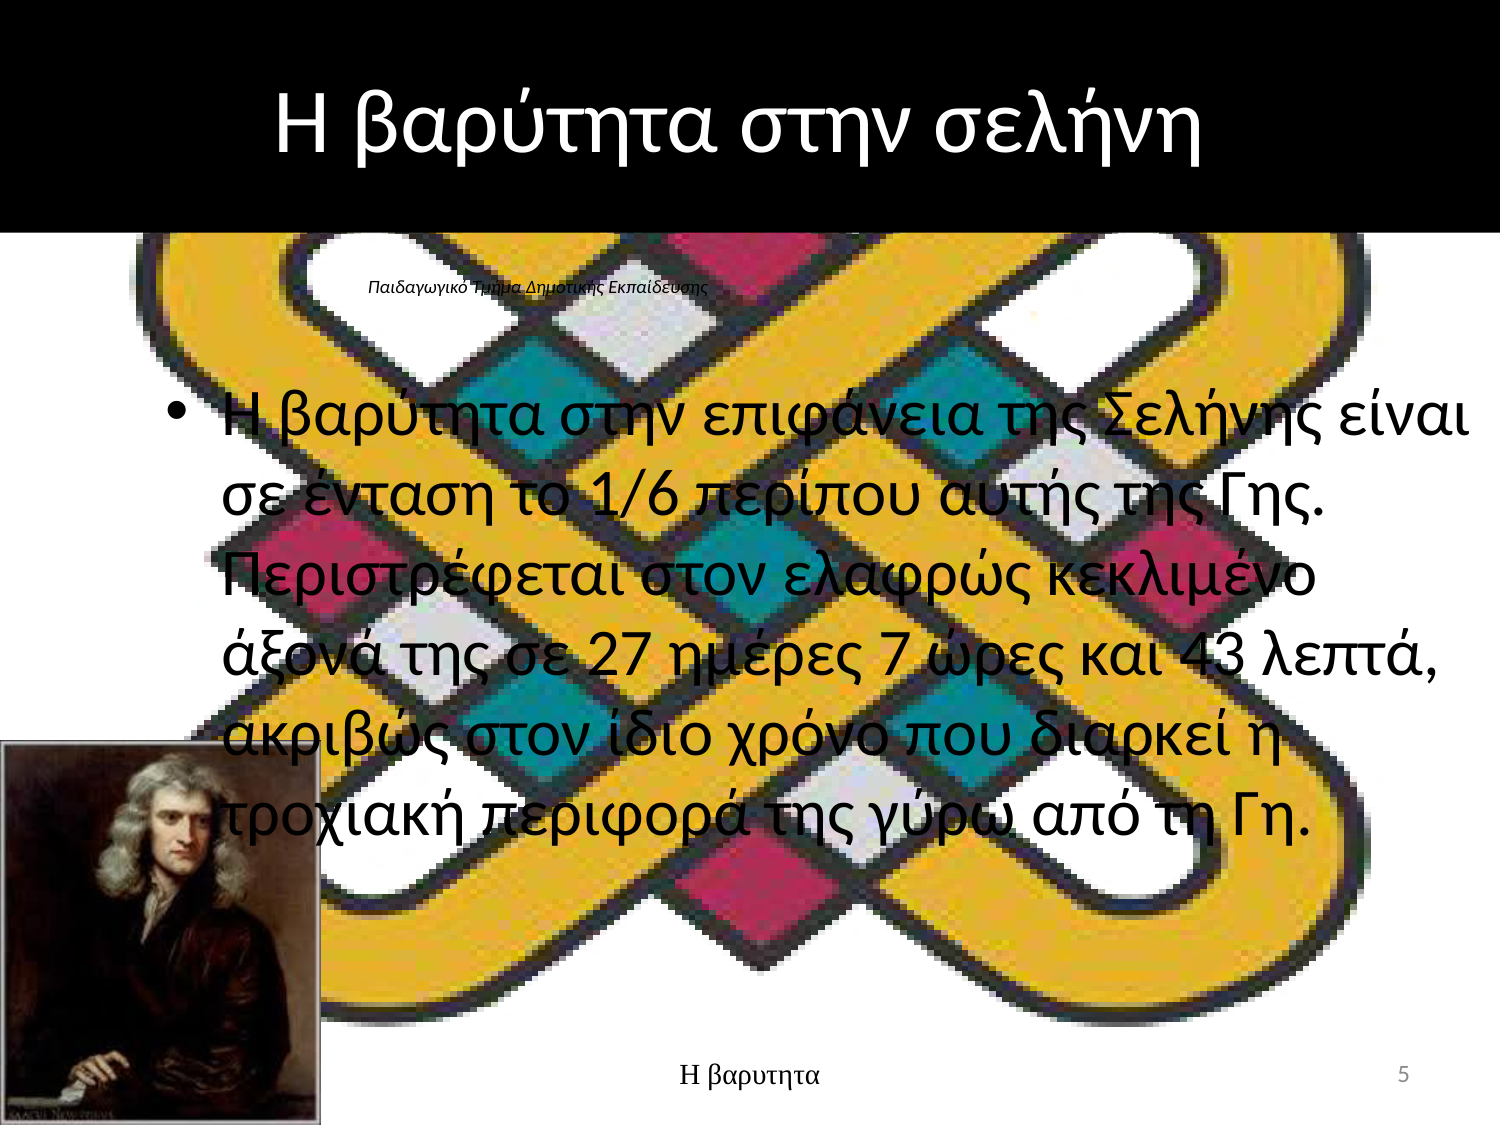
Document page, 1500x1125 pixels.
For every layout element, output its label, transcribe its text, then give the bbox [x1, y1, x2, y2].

picture [0, 233, 1500, 1125]
title Η βαρύτητα στην σελήνη [0, 0, 1500, 233]
list Η βαρύτητα στην επιφάνεια της Σελήνης είναι σε ένταση το 1/6 περίπου αυτής της Γης. Περιστρέφεται στον ελαφρώς κεκλιμένο άξονά της σε 27 ημέρες 7 ώρες και 43 λεπτά, ακριβώς στον ίδιο χρόνο που διαρκεί η τροχιακή περιφορά της γύρω από τη Γη. [150, 361, 1500, 1105]
